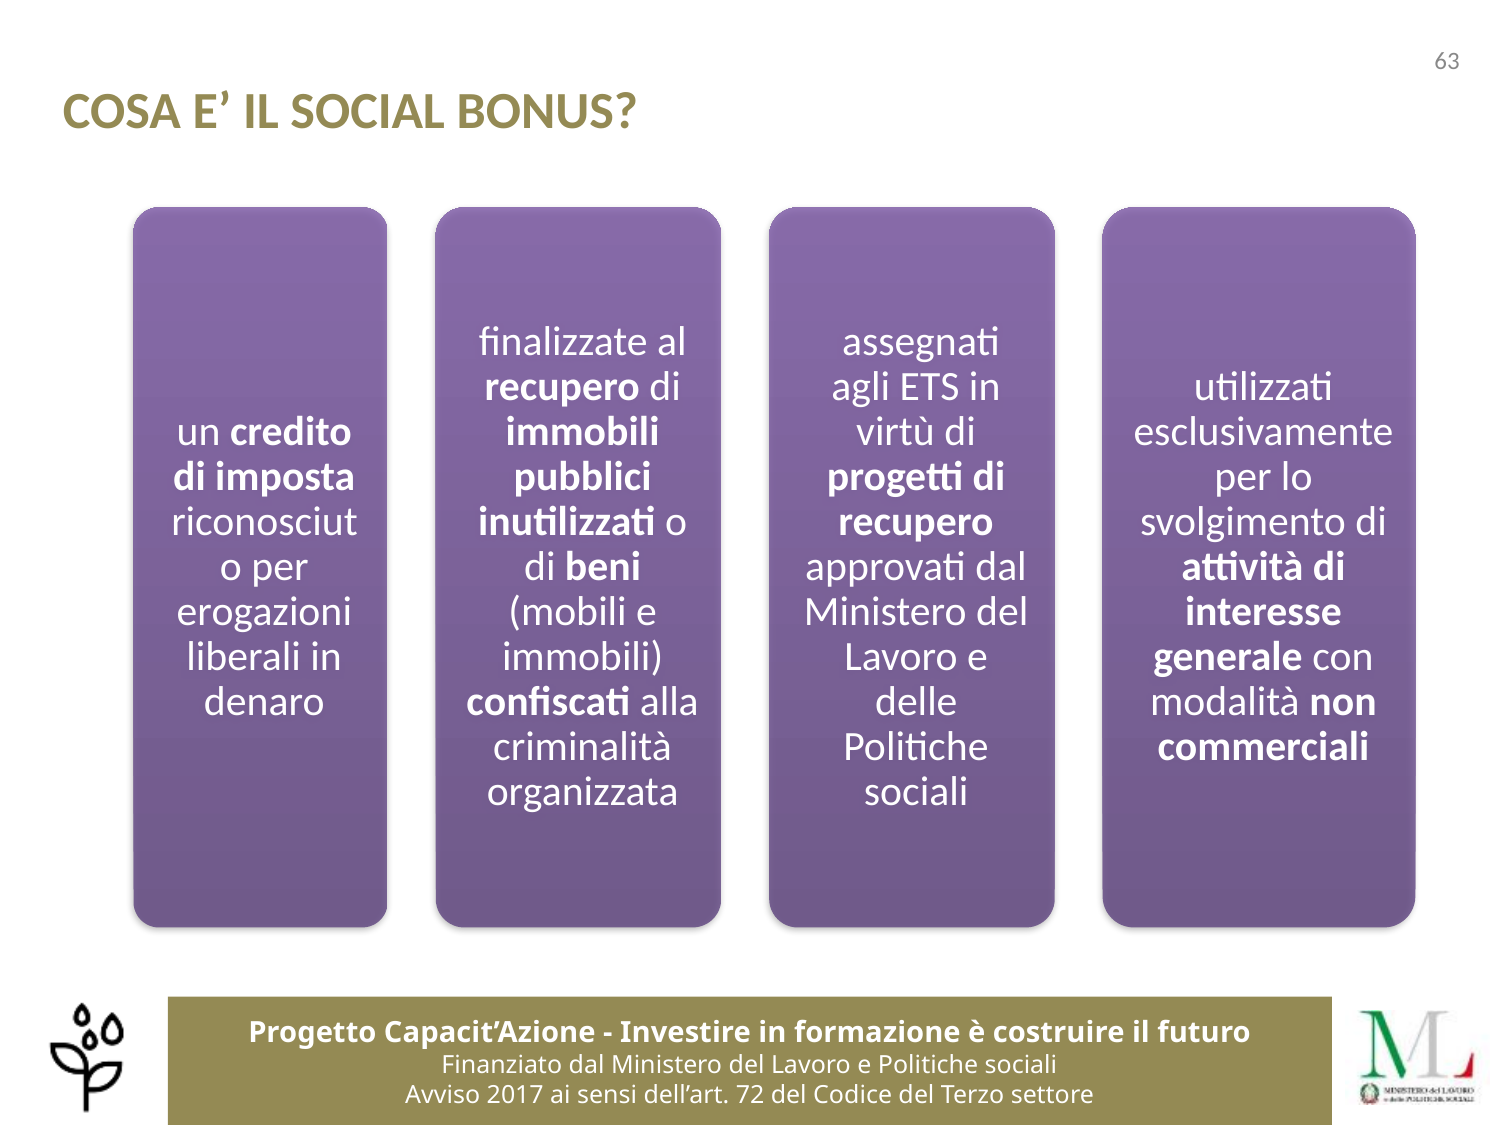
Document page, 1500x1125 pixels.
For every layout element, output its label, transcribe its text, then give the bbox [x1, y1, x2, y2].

picture [47, 1002, 129, 1113]
slide_number 63 [1124, 29, 1475, 90]
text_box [133, 207, 1416, 928]
text_box COSA E’ IL SOCIAL BONUS? [39, 69, 662, 159]
text_box Progetto Capacit’Azione - Investire in formazione è costruire il futuro Finanziato dal Ministero del Lavoro e Politiche sociali Avviso 2017 ai sensi dell’art. 72 del Codice del Terzo settore [166, 994, 1334, 1125]
picture [1345, 1009, 1491, 1106]
